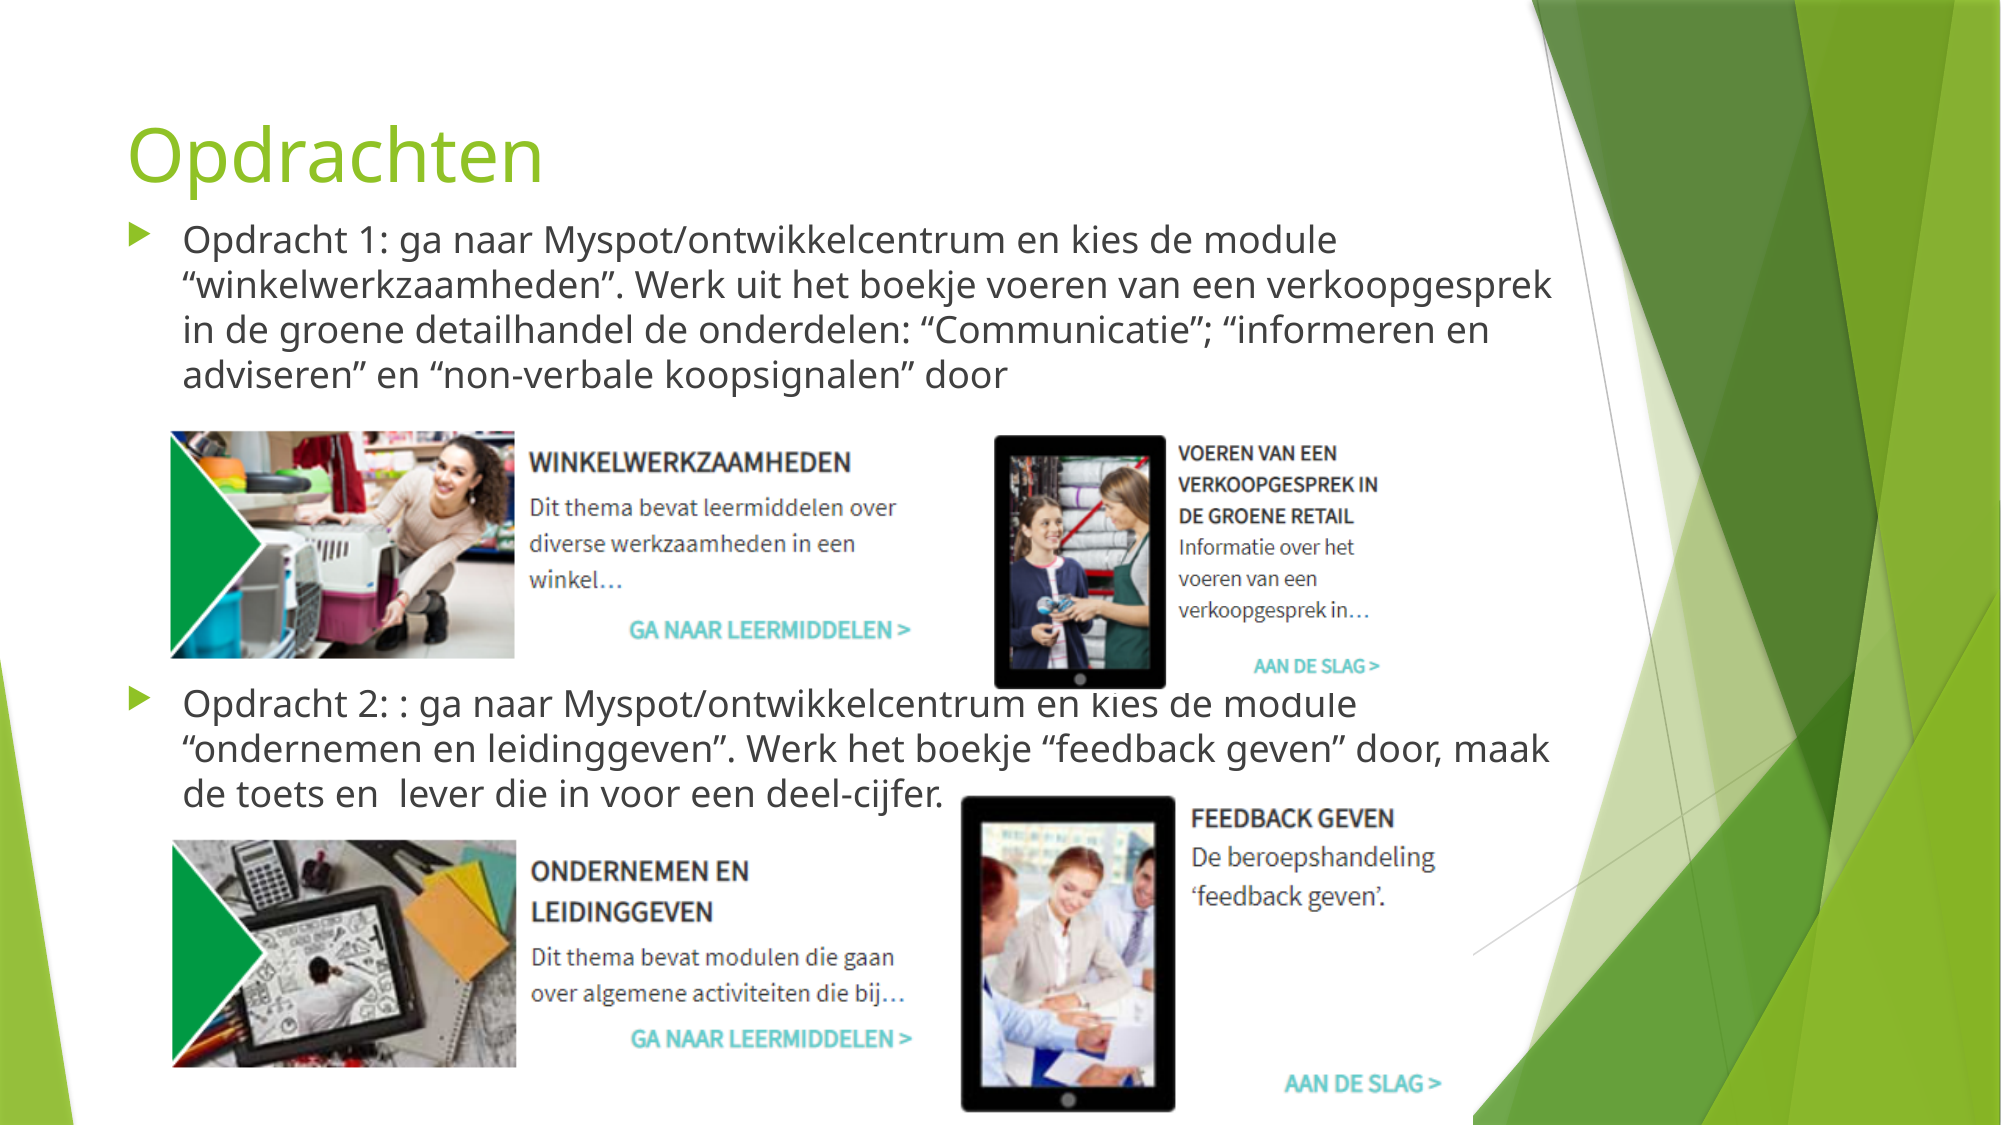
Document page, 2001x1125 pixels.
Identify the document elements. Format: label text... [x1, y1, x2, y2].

picture [977, 424, 1403, 694]
picture [170, 833, 927, 1074]
list Opdracht 1: ga naar Myspot/ontwikkelcentrum en kies de module “winkelwerkzaamheden”. Werk uit het boekje voeren van een verkoopgesprek in de groene detailhandel de onderdelen: “Communicatie”; “informeren en adviseren” en “non-verbale koopsignalen” door Opdracht 2: : ga naar Myspot/ontwikkelcentrum en kies de module “ondernemen en leidinggeven”. Werk het boekje “feedback geven” door, maak de toets en lever die in voor een deel-cijfer. [111, 208, 1597, 1078]
picture [162, 421, 927, 662]
picture [943, 782, 1474, 1125]
title Opdrachten [111, 99, 1522, 208]
